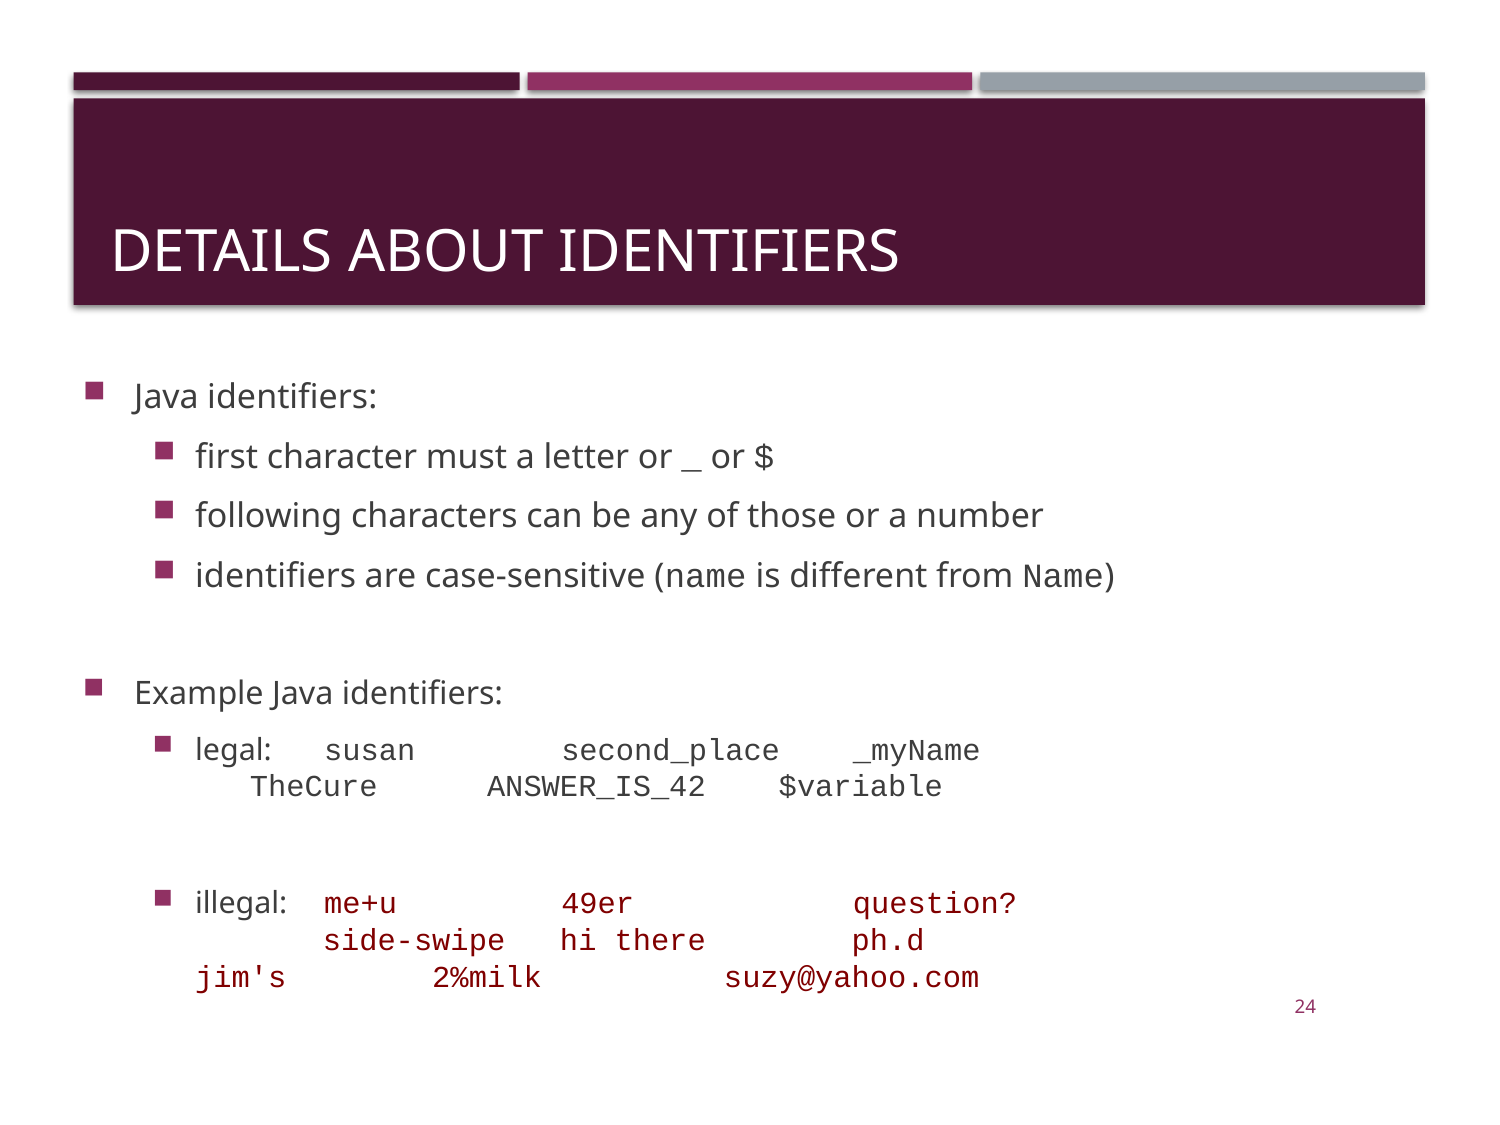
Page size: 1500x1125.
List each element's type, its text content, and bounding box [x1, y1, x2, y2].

title Details about identifiers [95, 112, 1406, 291]
list Java identifiers: first character must a letter or _ or $ following characters can be any of those or a number identifiers are case-sensitive (name is different from Name) Example Java identifiers: legal: susan second_place _myName TheCure ANSWER_IS_42 $variable illegal: me+u 49er question? side-swipe hi there ph.d jim's 2%milk suzy@yahoo.com [67, 365, 1434, 1037]
